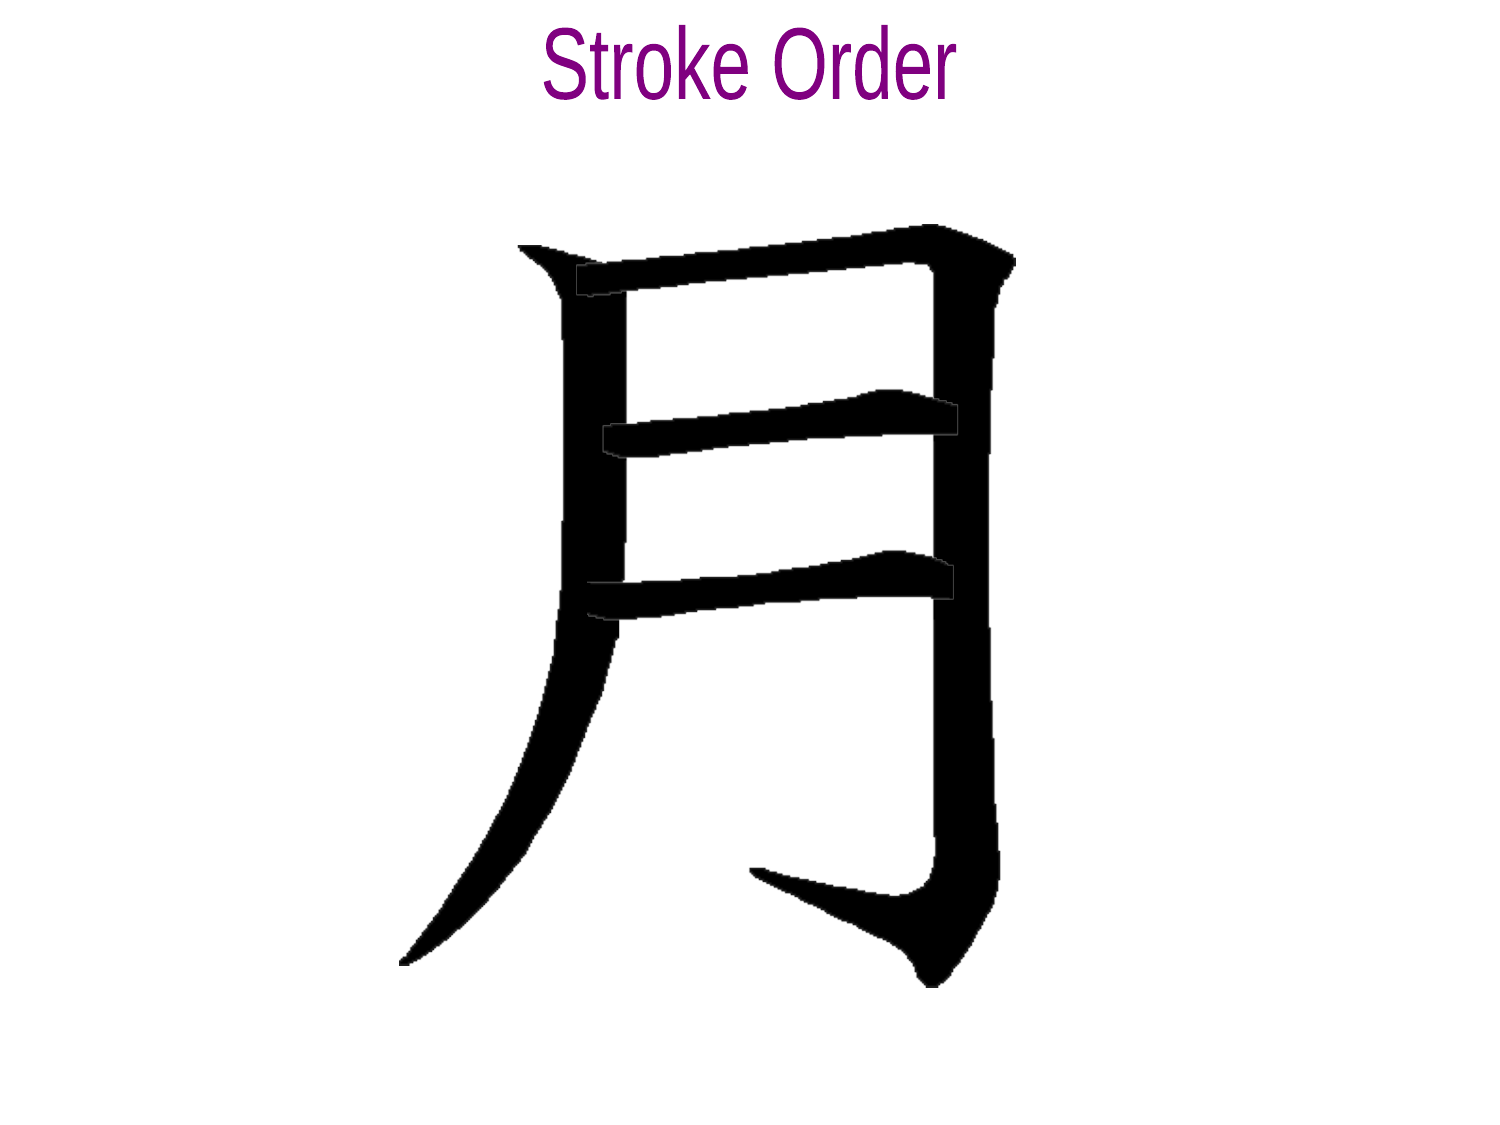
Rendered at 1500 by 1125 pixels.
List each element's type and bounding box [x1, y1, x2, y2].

picture [399, 224, 1016, 988]
